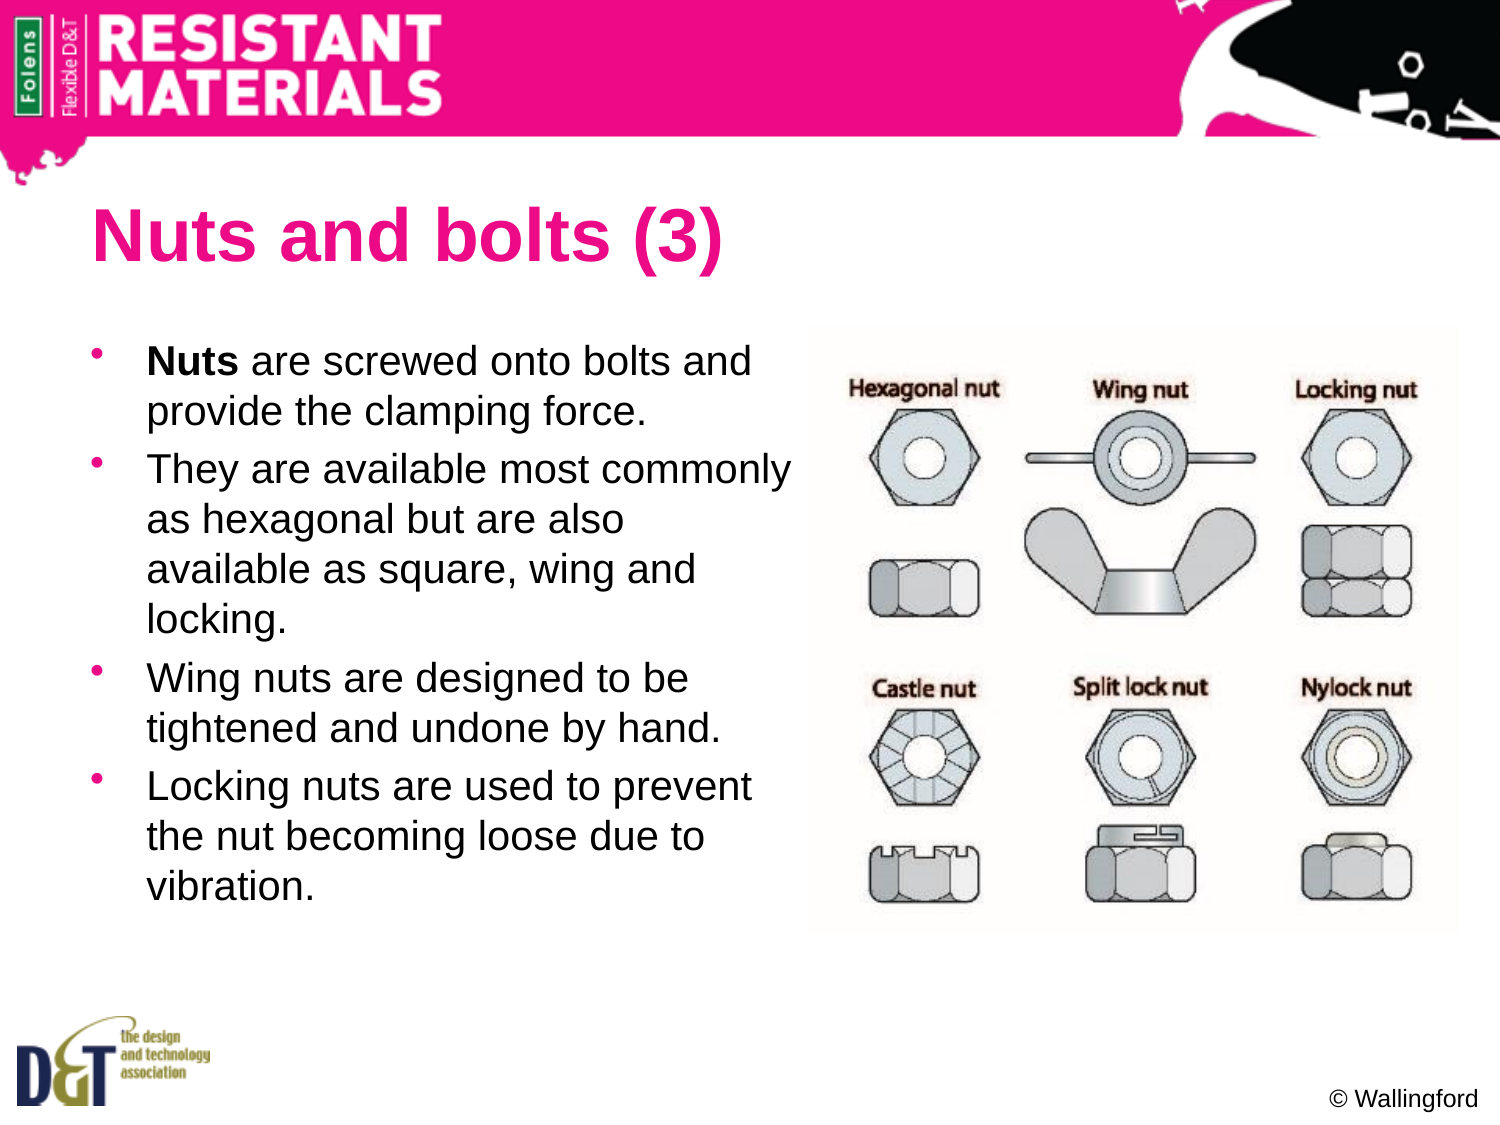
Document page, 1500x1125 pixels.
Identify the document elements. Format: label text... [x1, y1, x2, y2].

text_box © Wallingford [1257, 1074, 1495, 1125]
list Nuts are screwed onto bolts and provide the clamping force. They are available most commonly as hexagonal but are also available as square, wing and locking. Wing nuts are designed to be tightened and undone by hand. Locking nuts are used to prevent the nut becoming loose due to vibration. [75, 326, 810, 1005]
title Nuts and bolts (3) [76, 160, 1427, 301]
picture [0, 0, 1500, 1125]
